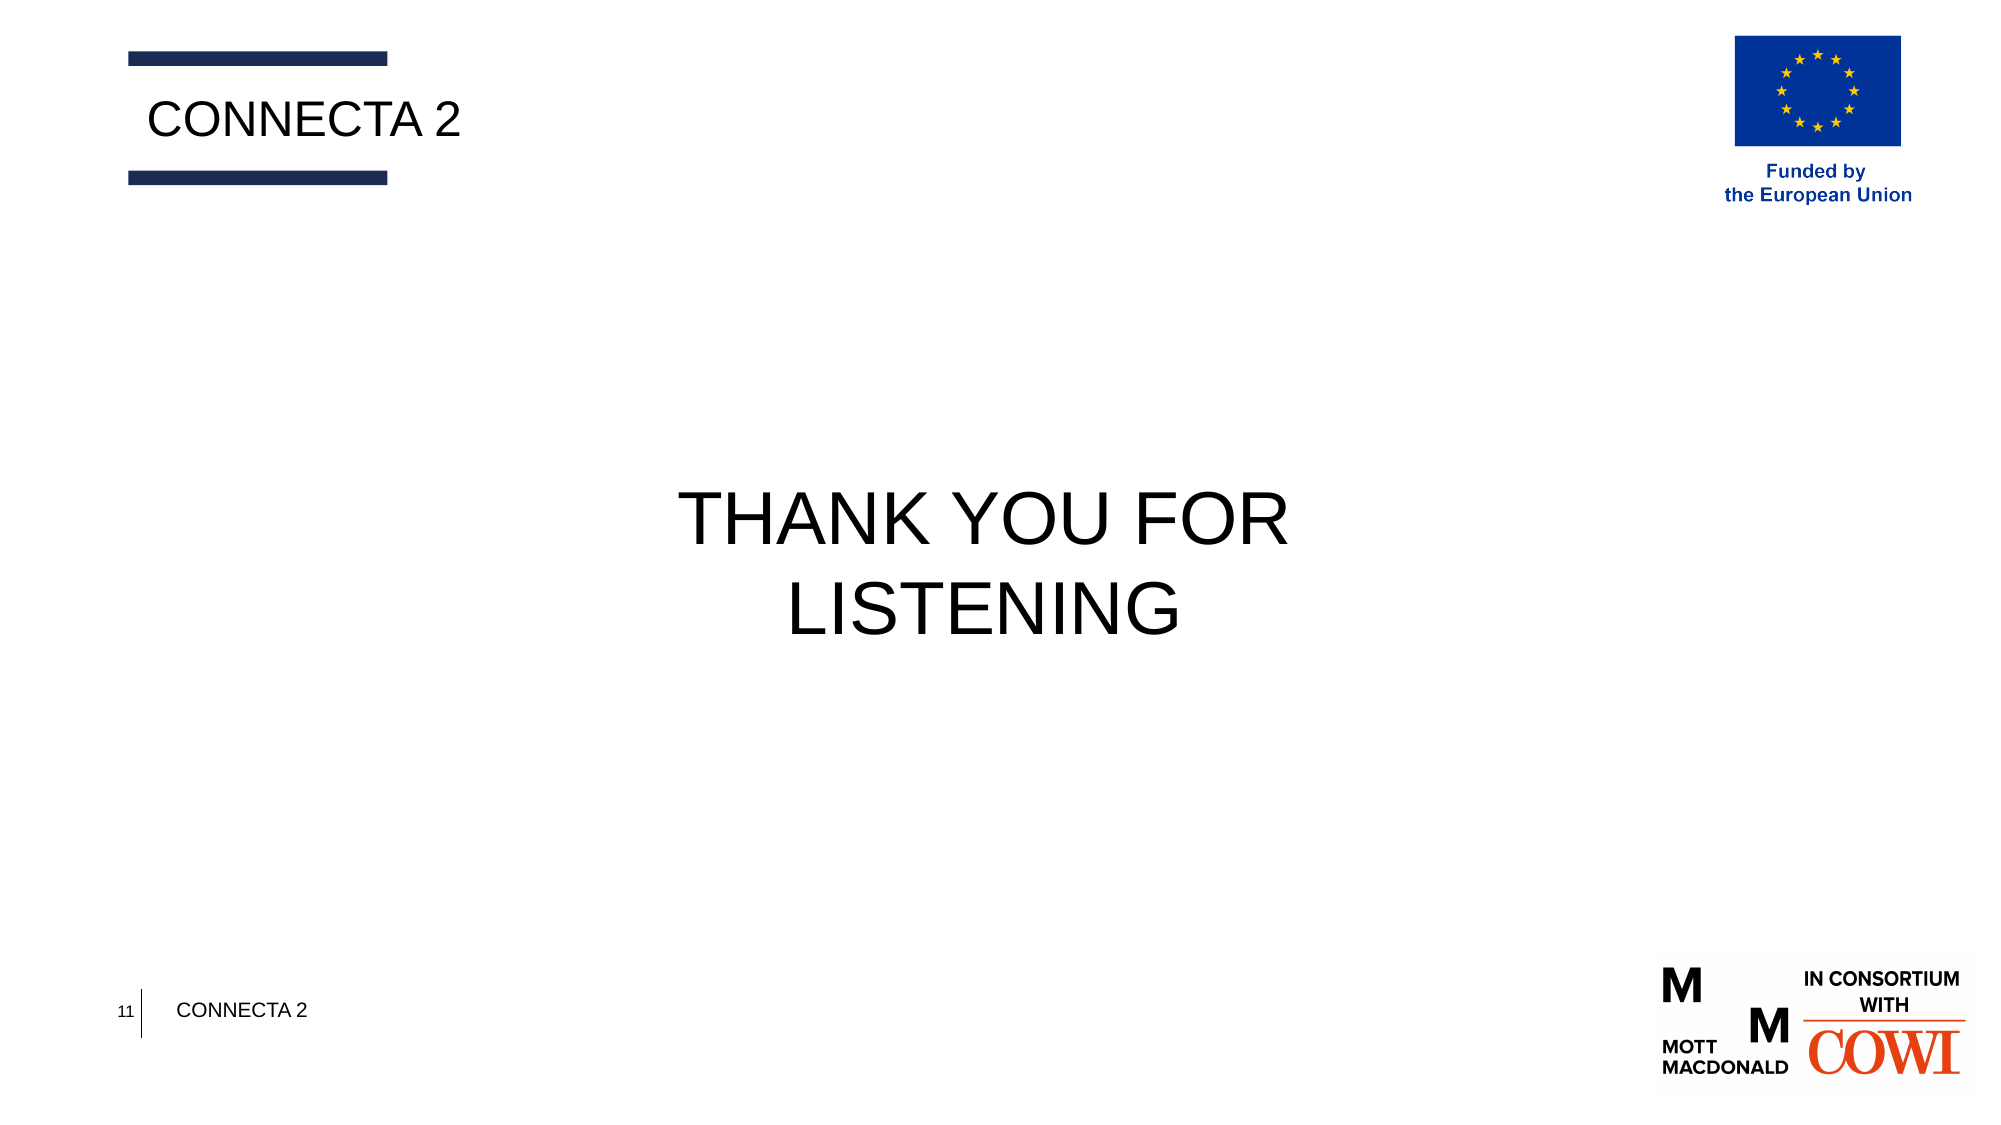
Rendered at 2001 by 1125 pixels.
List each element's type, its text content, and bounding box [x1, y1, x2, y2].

text_box CONNECTA 2 [131, 79, 1660, 155]
slide_number 11 [32, 979, 135, 1053]
text_box THANK YOU FOR LISTENING [635, 462, 1334, 657]
picture [1657, 949, 1979, 1098]
picture [1715, 15, 1921, 223]
text_box CONNECTA 2 [161, 989, 653, 1029]
